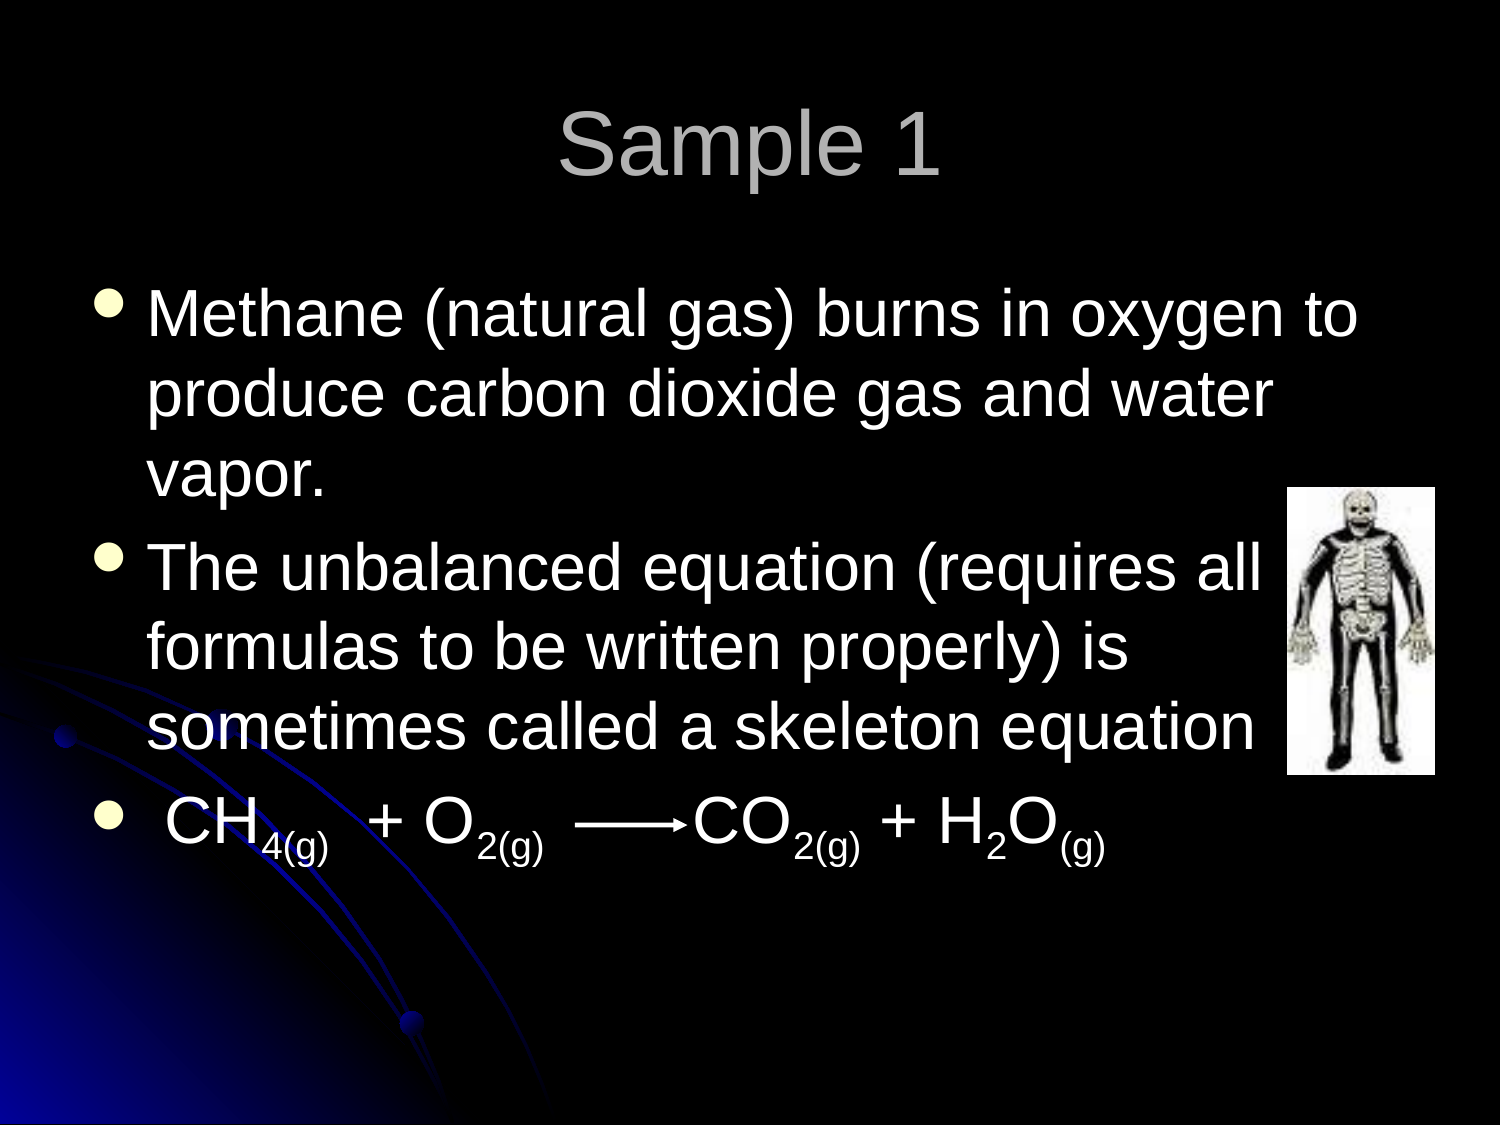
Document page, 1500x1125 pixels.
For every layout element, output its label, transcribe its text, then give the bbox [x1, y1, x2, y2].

title Sample 1 [74, 45, 1426, 233]
text_box [574, 818, 688, 832]
picture [1287, 487, 1435, 776]
list Methane (natural gas) burns in oxygen to produce carbon dioxide gas and water vapor. The unbalanced equation (requires all formulas to be written properly) is sometimes called a skeleton equation CH4(g) + O2(g) CO2(g) + H2O(g) [74, 262, 1426, 1006]
